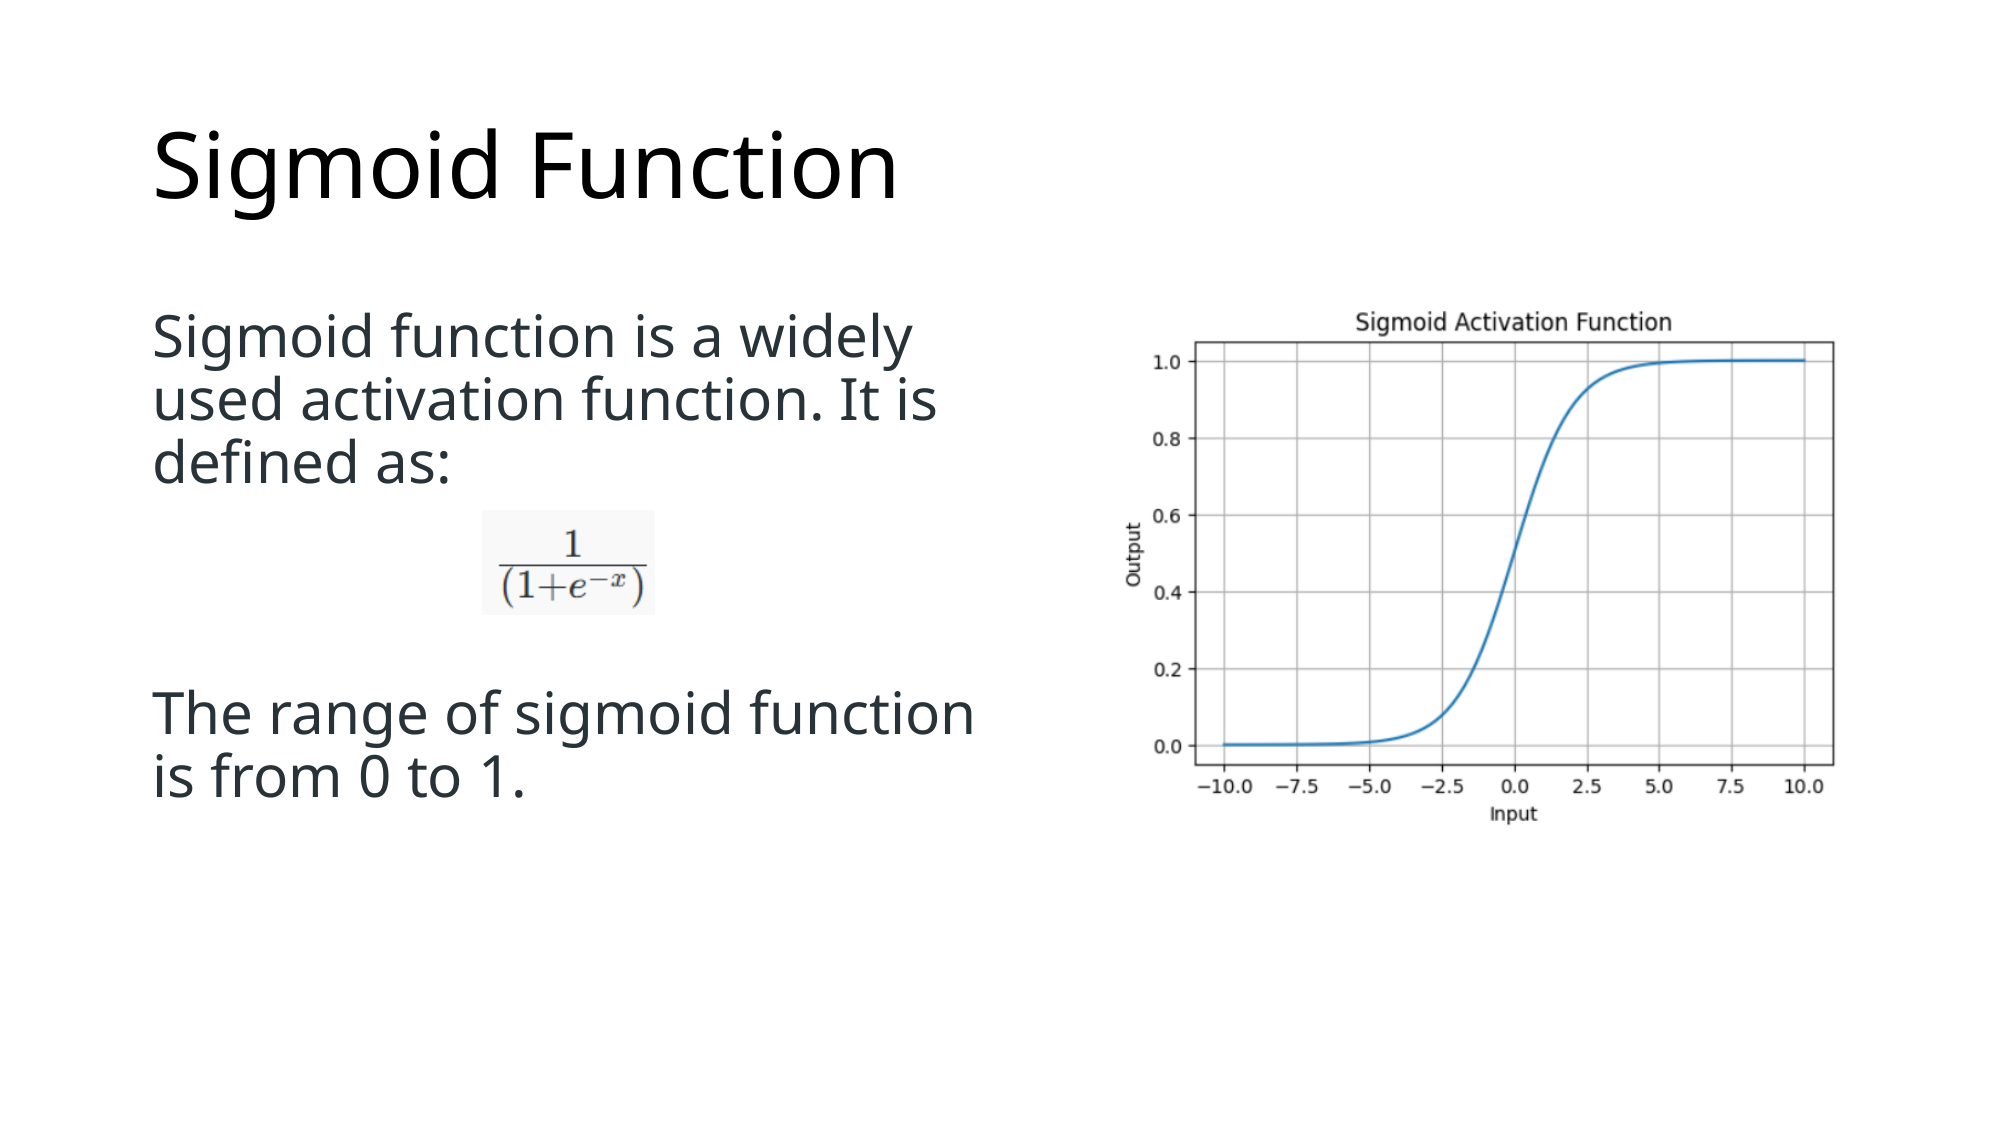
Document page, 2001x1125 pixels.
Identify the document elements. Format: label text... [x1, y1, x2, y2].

title Sigmoid Function [137, 59, 1863, 278]
picture [1111, 299, 1863, 827]
list Sigmoid function is a widely used activation function. It is defined as: The range of sigmoid function is from 0 to 1. [137, 299, 1000, 1014]
picture [482, 510, 655, 615]
